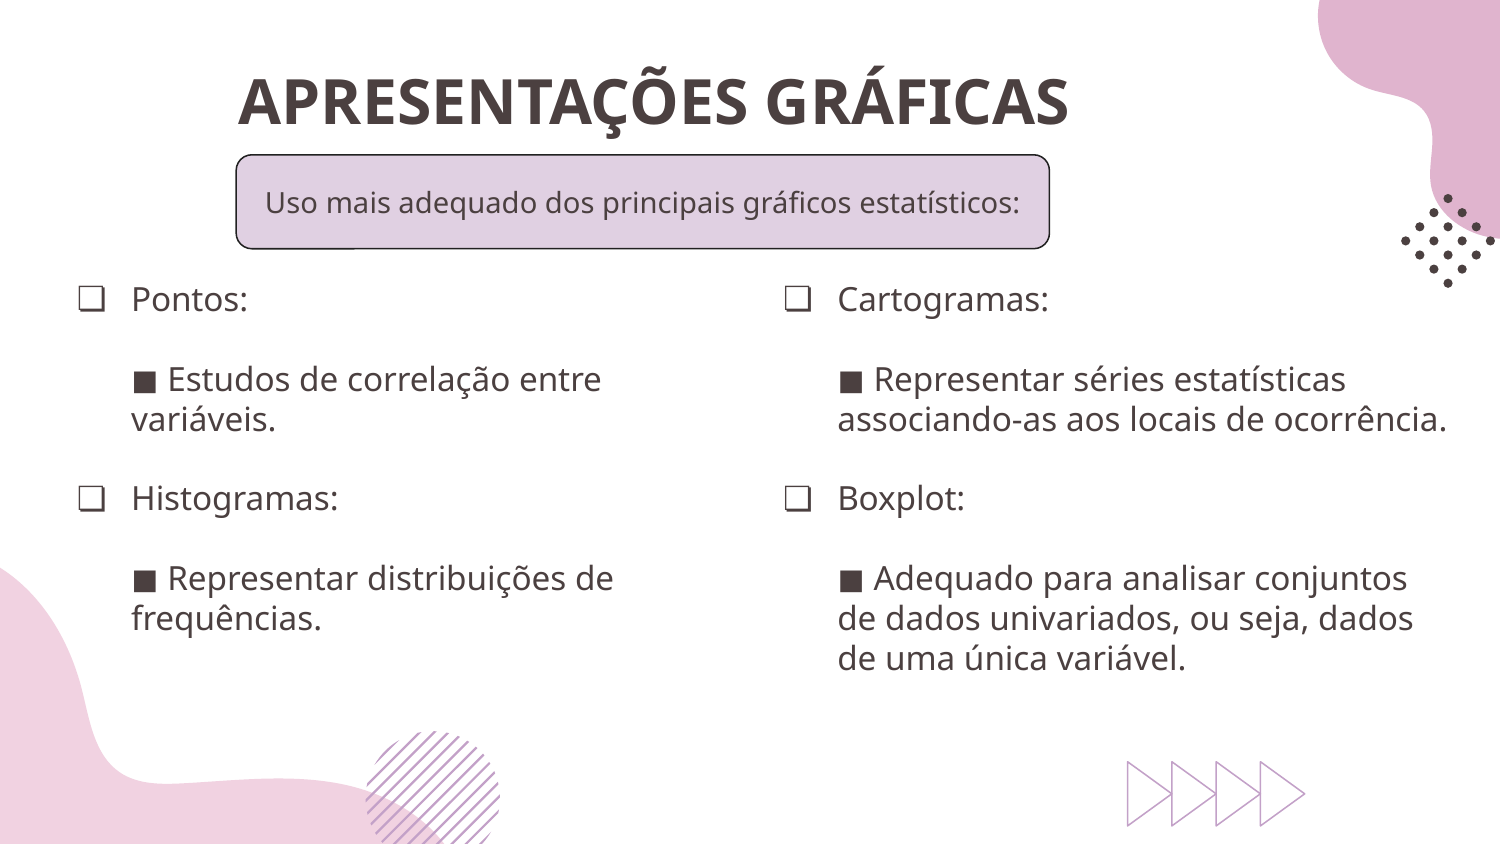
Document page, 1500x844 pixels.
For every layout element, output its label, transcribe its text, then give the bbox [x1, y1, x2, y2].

text_box Cartogramas: ◼ Representar séries estatísticas associando-as aos locais de ocorrência. Boxplot: ◼ Adequado para analisar conjuntos de dados univariados, ou seja, dados de uma única variável. [747, 262, 1472, 693]
text_box Uso mais adequado dos principais gráficos estatísticos: [236, 154, 1050, 249]
title APRESENTAÇÕES GRÁFICAS [223, 46, 1488, 141]
list Pontos: ◼ Estudos de correlação entre variáveis. Histogramas: ◼ Representar distribuições de frequências. [41, 262, 747, 506]
